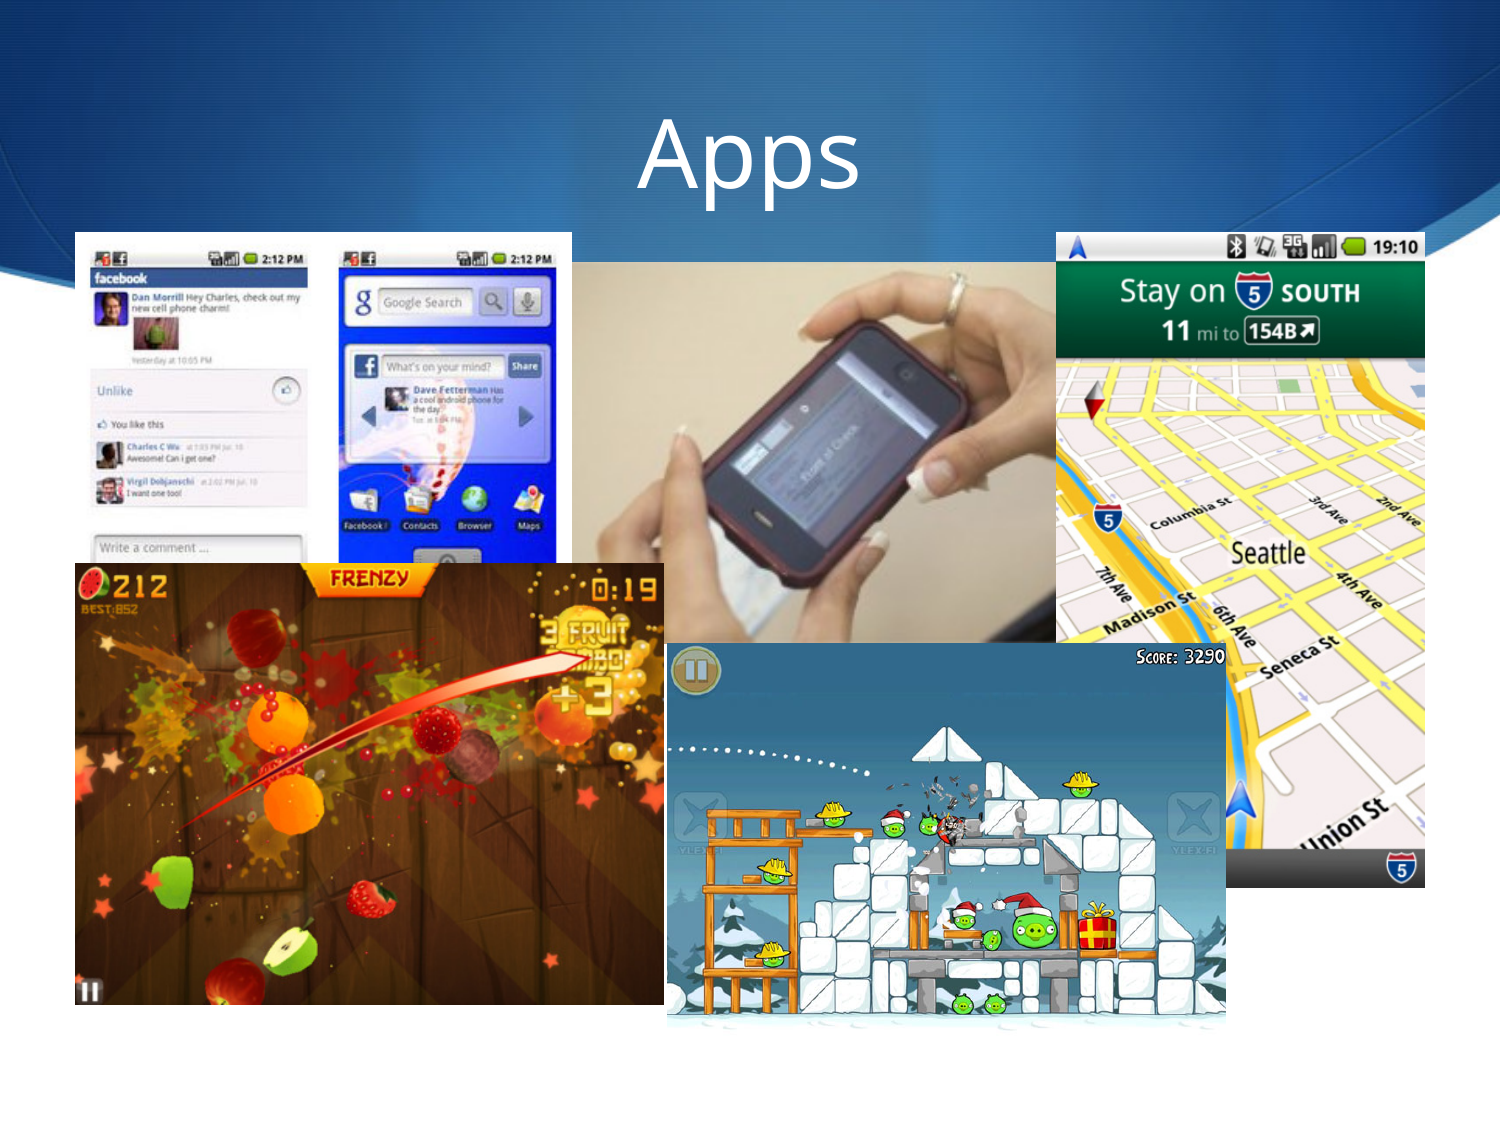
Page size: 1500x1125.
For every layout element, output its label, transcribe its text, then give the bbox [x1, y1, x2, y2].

title Apps [75, 56, 1425, 245]
picture [0, 0, 1500, 1125]
